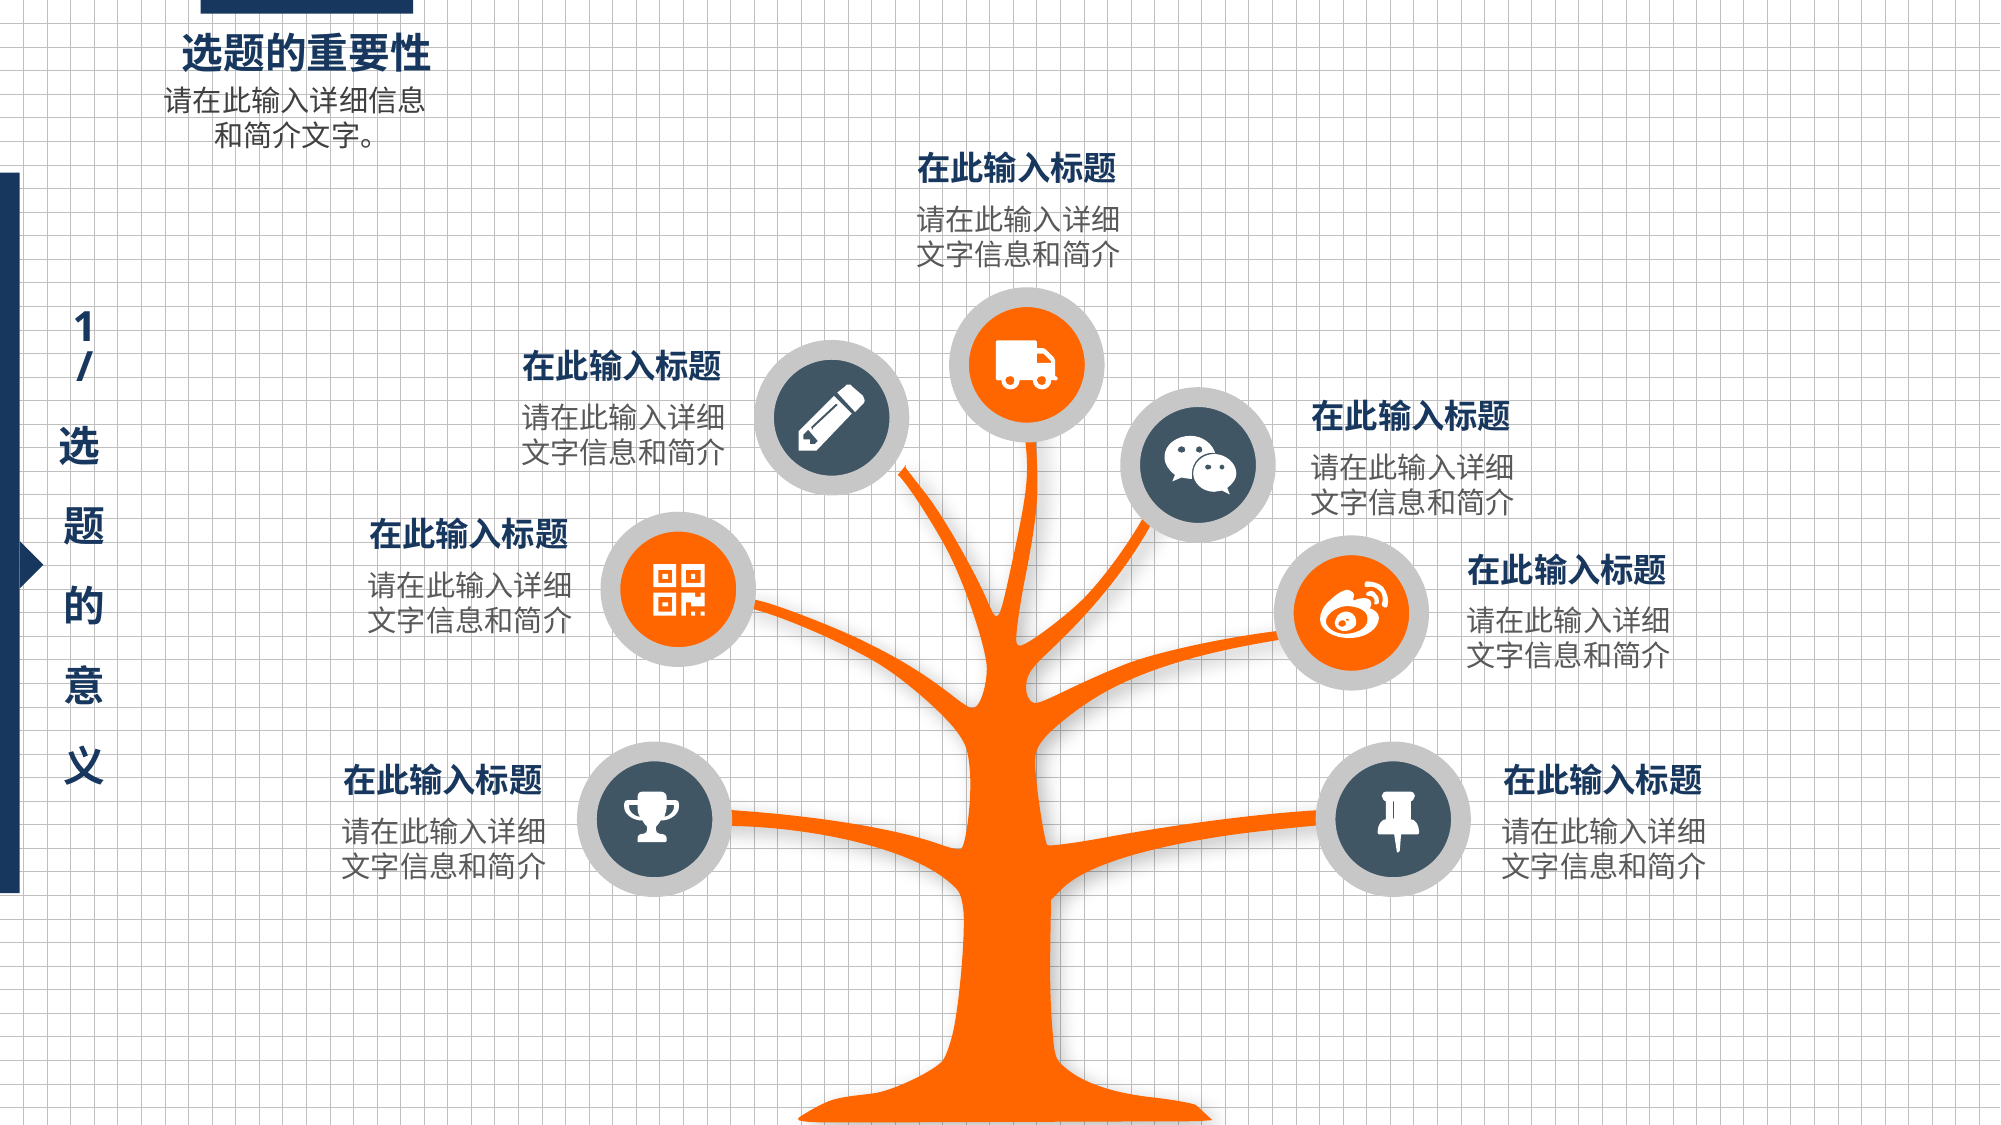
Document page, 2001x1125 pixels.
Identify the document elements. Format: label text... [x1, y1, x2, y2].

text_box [1451, 541, 1710, 681]
text_box [995, 340, 1058, 390]
text_box [1281, 543, 1422, 683]
text_box [1164, 435, 1237, 495]
text_box [837, 384, 865, 412]
text_box [768, 347, 902, 488]
text_box [1364, 581, 1389, 608]
text_box [1320, 589, 1379, 639]
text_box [0, 172, 44, 894]
text_box [615, 519, 749, 660]
text_box [653, 592, 677, 616]
text_box [1323, 749, 1464, 890]
text_box [624, 791, 679, 843]
text_box 选题的重要性 [114, 28, 500, 84]
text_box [506, 337, 765, 478]
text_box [900, 139, 1159, 280]
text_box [1295, 387, 1554, 528]
text_box [681, 592, 705, 616]
text_box [1377, 791, 1420, 853]
text_box [681, 564, 705, 588]
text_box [326, 751, 585, 891]
text_box [589, 749, 725, 890]
text_box [199, 0, 415, 16]
text_box [653, 564, 677, 588]
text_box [352, 505, 611, 646]
text_box [956, 295, 1097, 435]
text_box 请在此输入详细信息 和简介文字。 [134, 75, 470, 160]
text_box [724, 434, 1324, 1125]
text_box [1486, 751, 1745, 891]
text_box [1128, 394, 1268, 535]
text_box 1 / 选 题 的 意 义 [48, 302, 127, 798]
text_box [798, 395, 852, 451]
